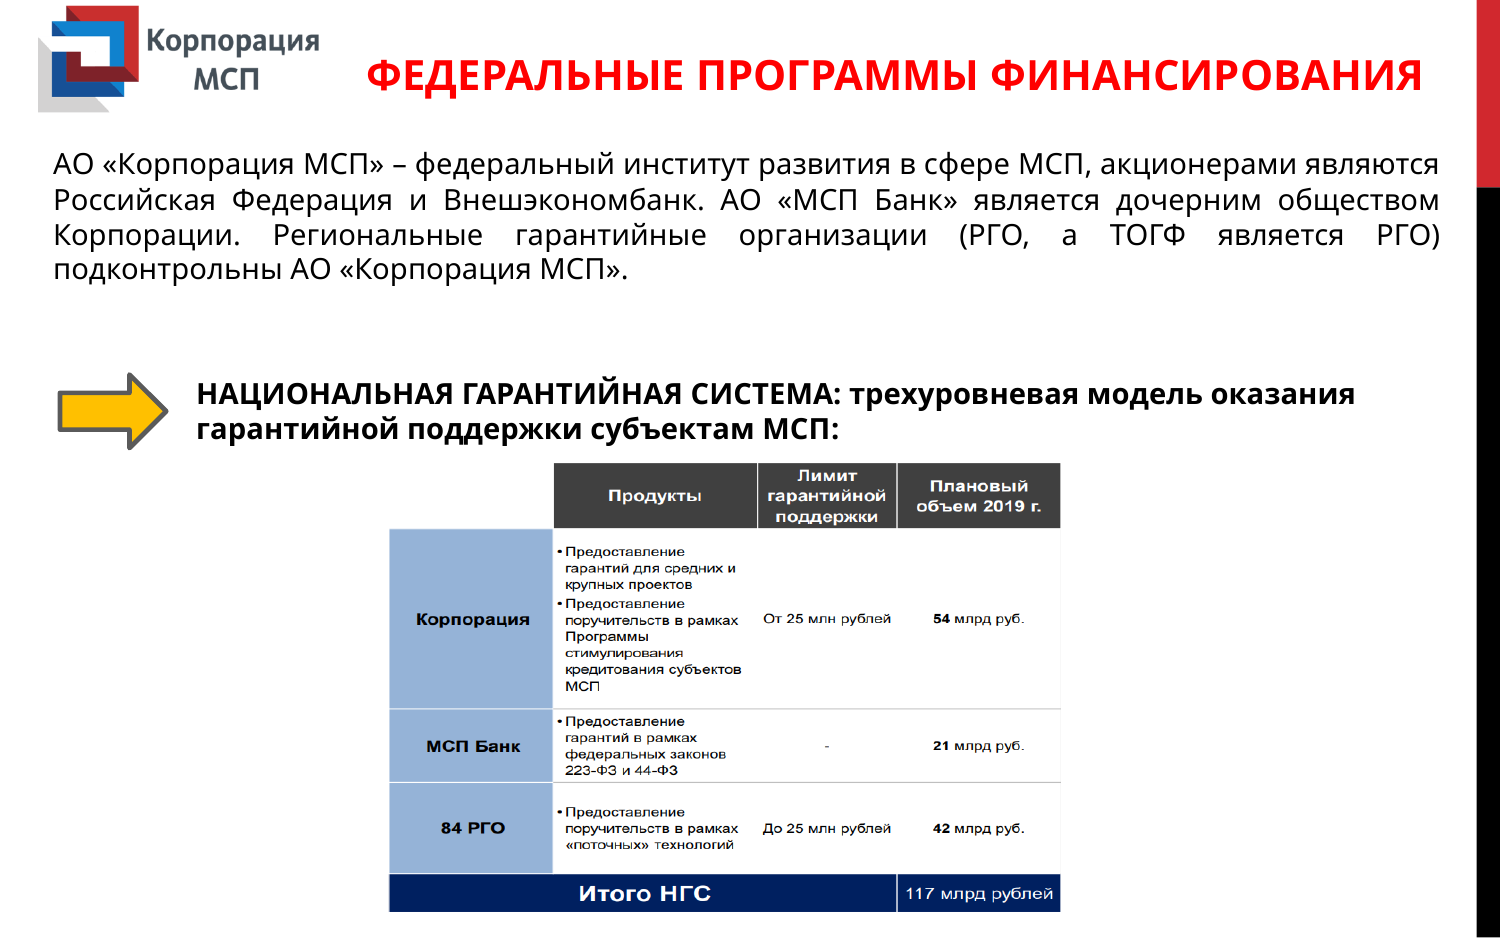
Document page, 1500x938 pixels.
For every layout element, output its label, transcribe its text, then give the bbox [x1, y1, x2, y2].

text_box [57, 372, 169, 451]
text_box ФЕДЕРАЛЬНЫЕ ПРОГРАММЫ ФИНАНСИРОВАНИЯ [351, 40, 1440, 106]
picture [37, 0, 326, 122]
text_box НАЦИОНАЛЬНАЯ ГАРАНТИЙНАЯ СИСТЕМА: трехуровневая модель оказания гарантийной поддержки субъектам МСП: [181, 368, 1491, 453]
text_box АО «Корпорация МСП» – федеральный институт развития в сфере МСП, акционерами являются Российская Федерация и Внешэкономбанк. АО «МСП Банк» является дочерним обществом Корпорации. Региональные гарантийные организации (РГО, а ТОГФ является РГО) подконтрольны АО «Корпорация МСП». [38, 138, 1456, 294]
picture [371, 453, 1061, 916]
